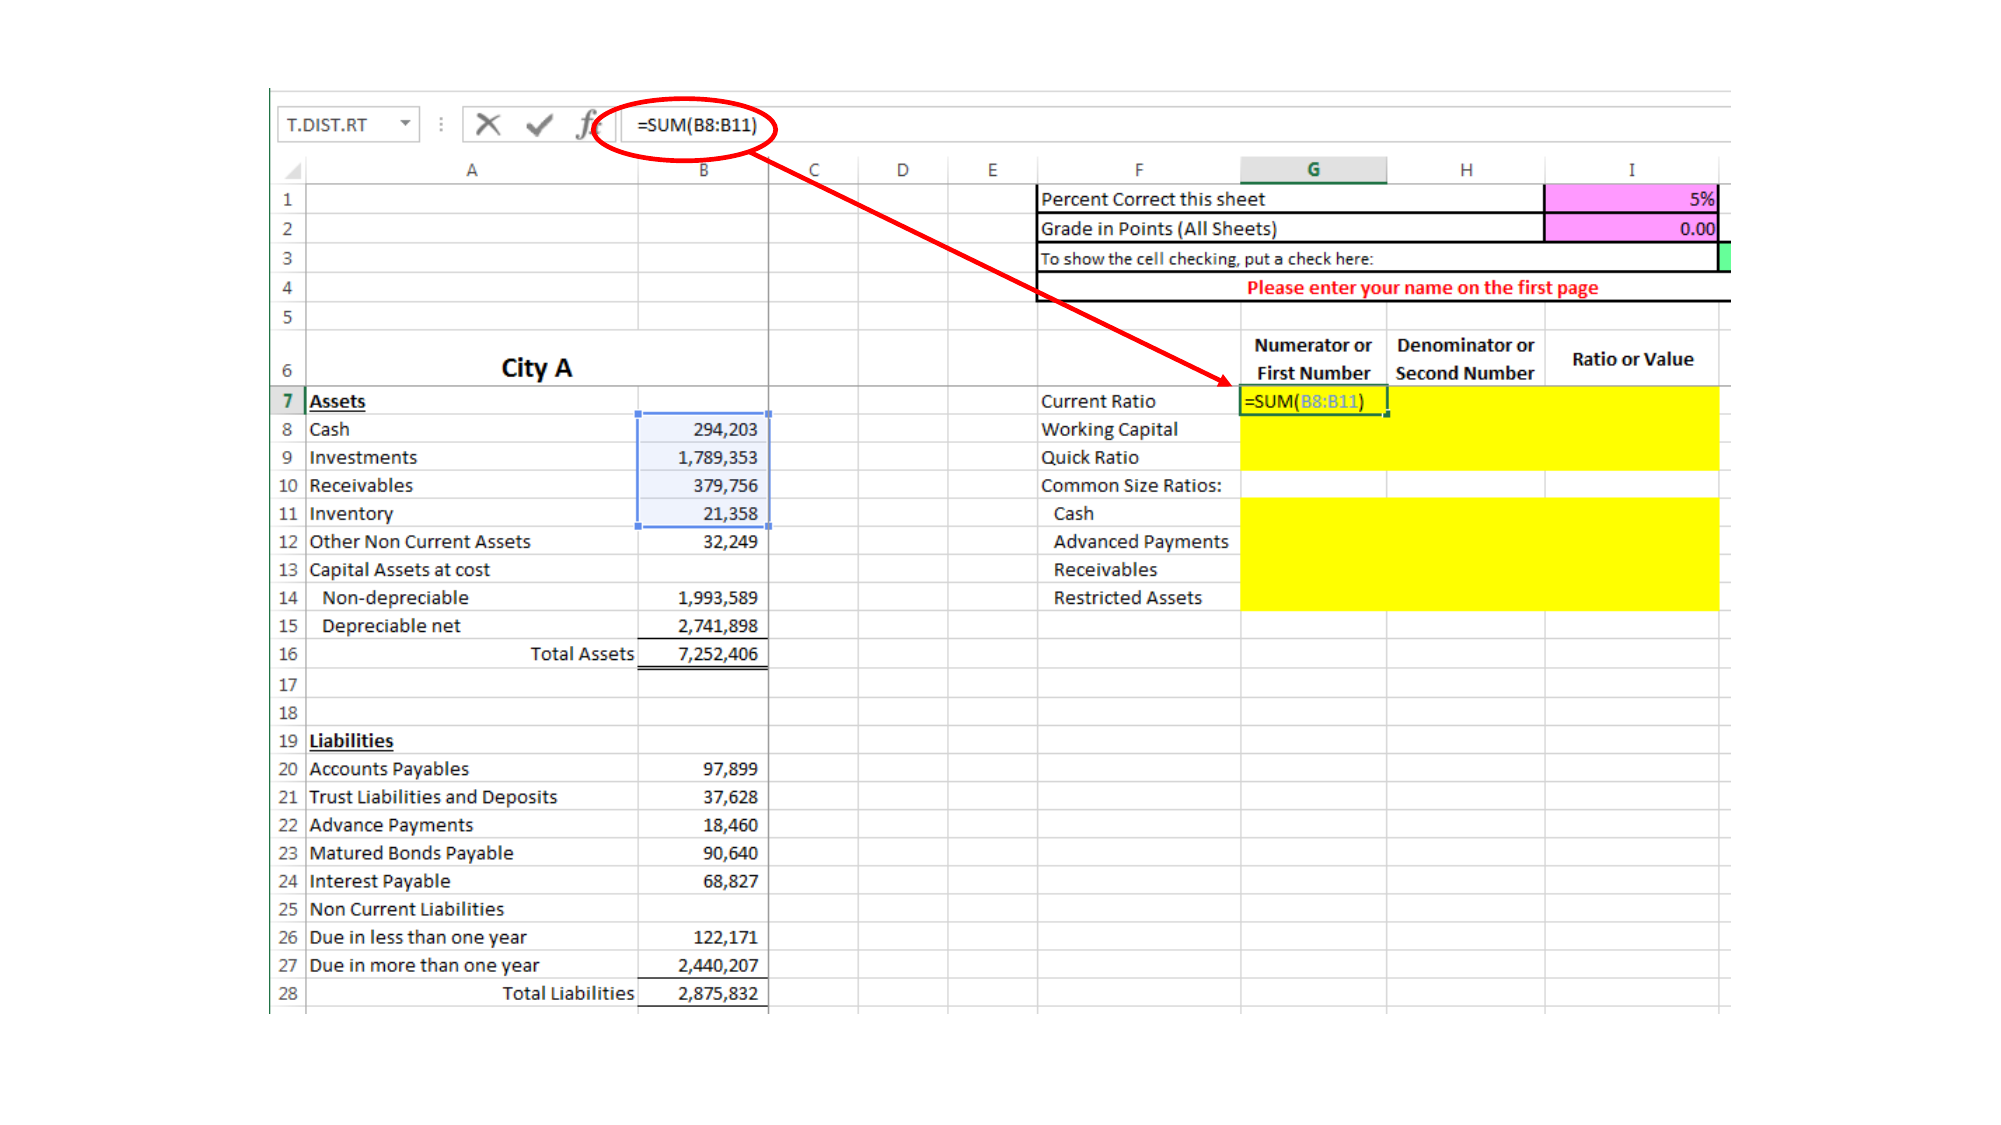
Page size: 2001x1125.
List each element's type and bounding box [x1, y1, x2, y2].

text_box [748, 151, 1233, 387]
list [269, 88, 1731, 1014]
